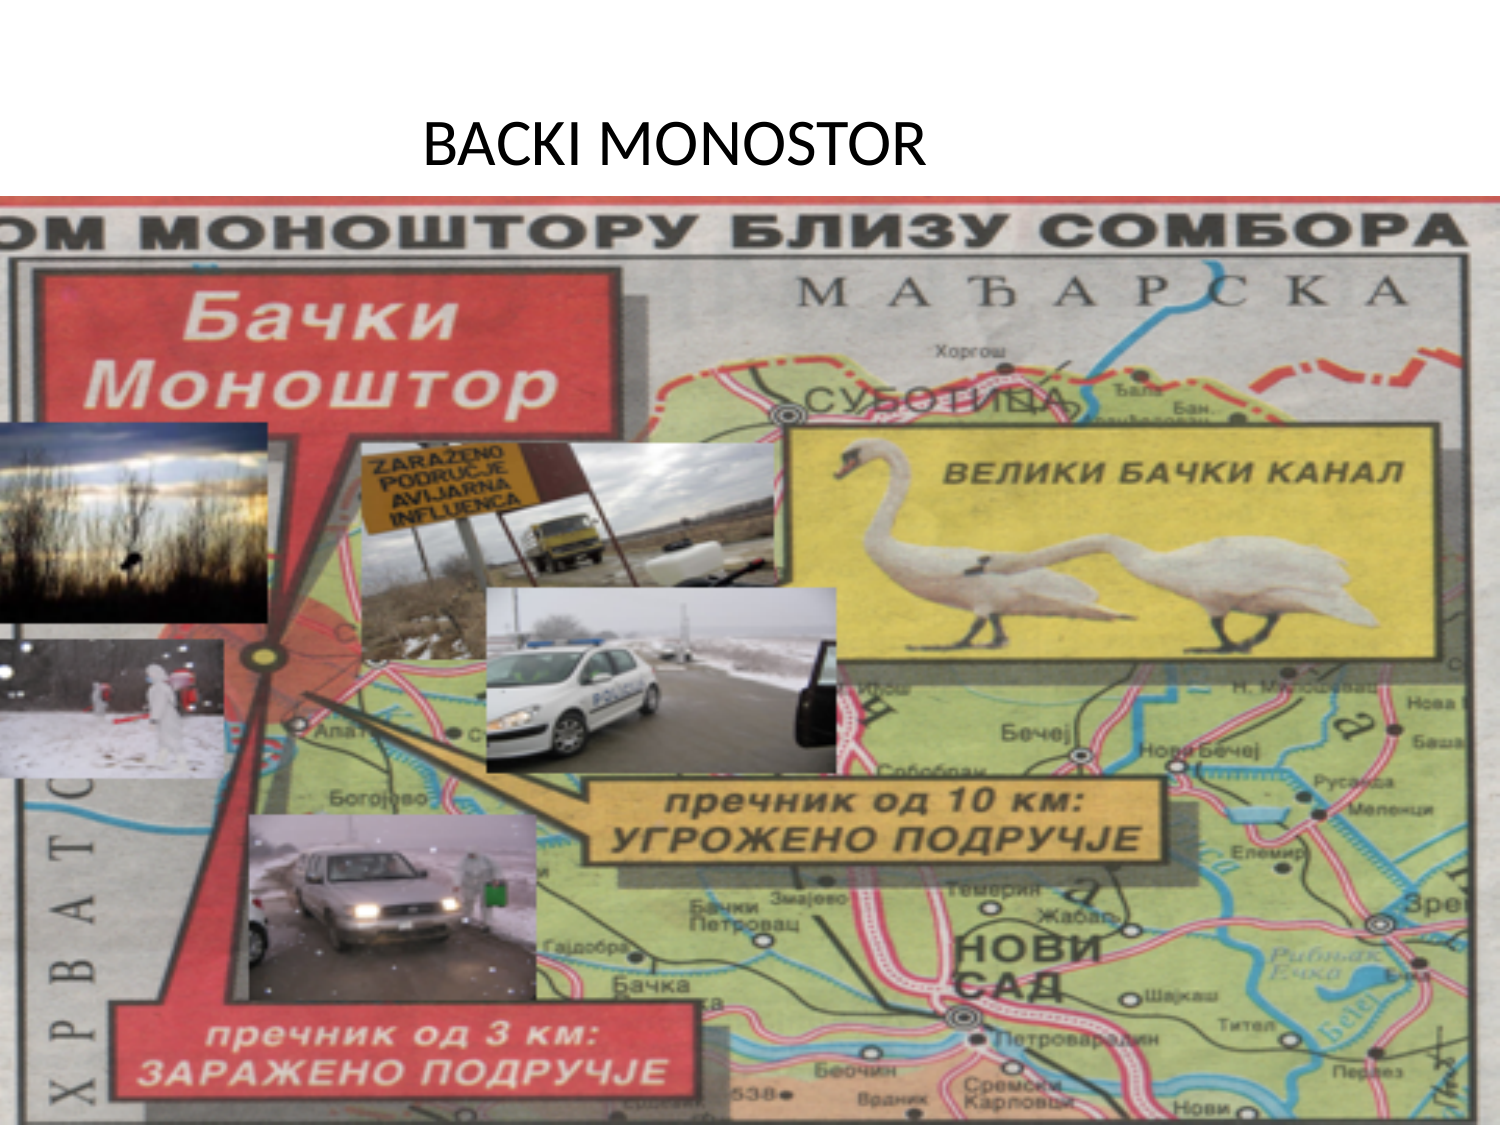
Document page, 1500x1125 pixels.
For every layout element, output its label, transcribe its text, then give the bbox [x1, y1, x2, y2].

picture [0, 196, 1500, 1125]
title BACKI MONOSTOR [0, 45, 1350, 195]
